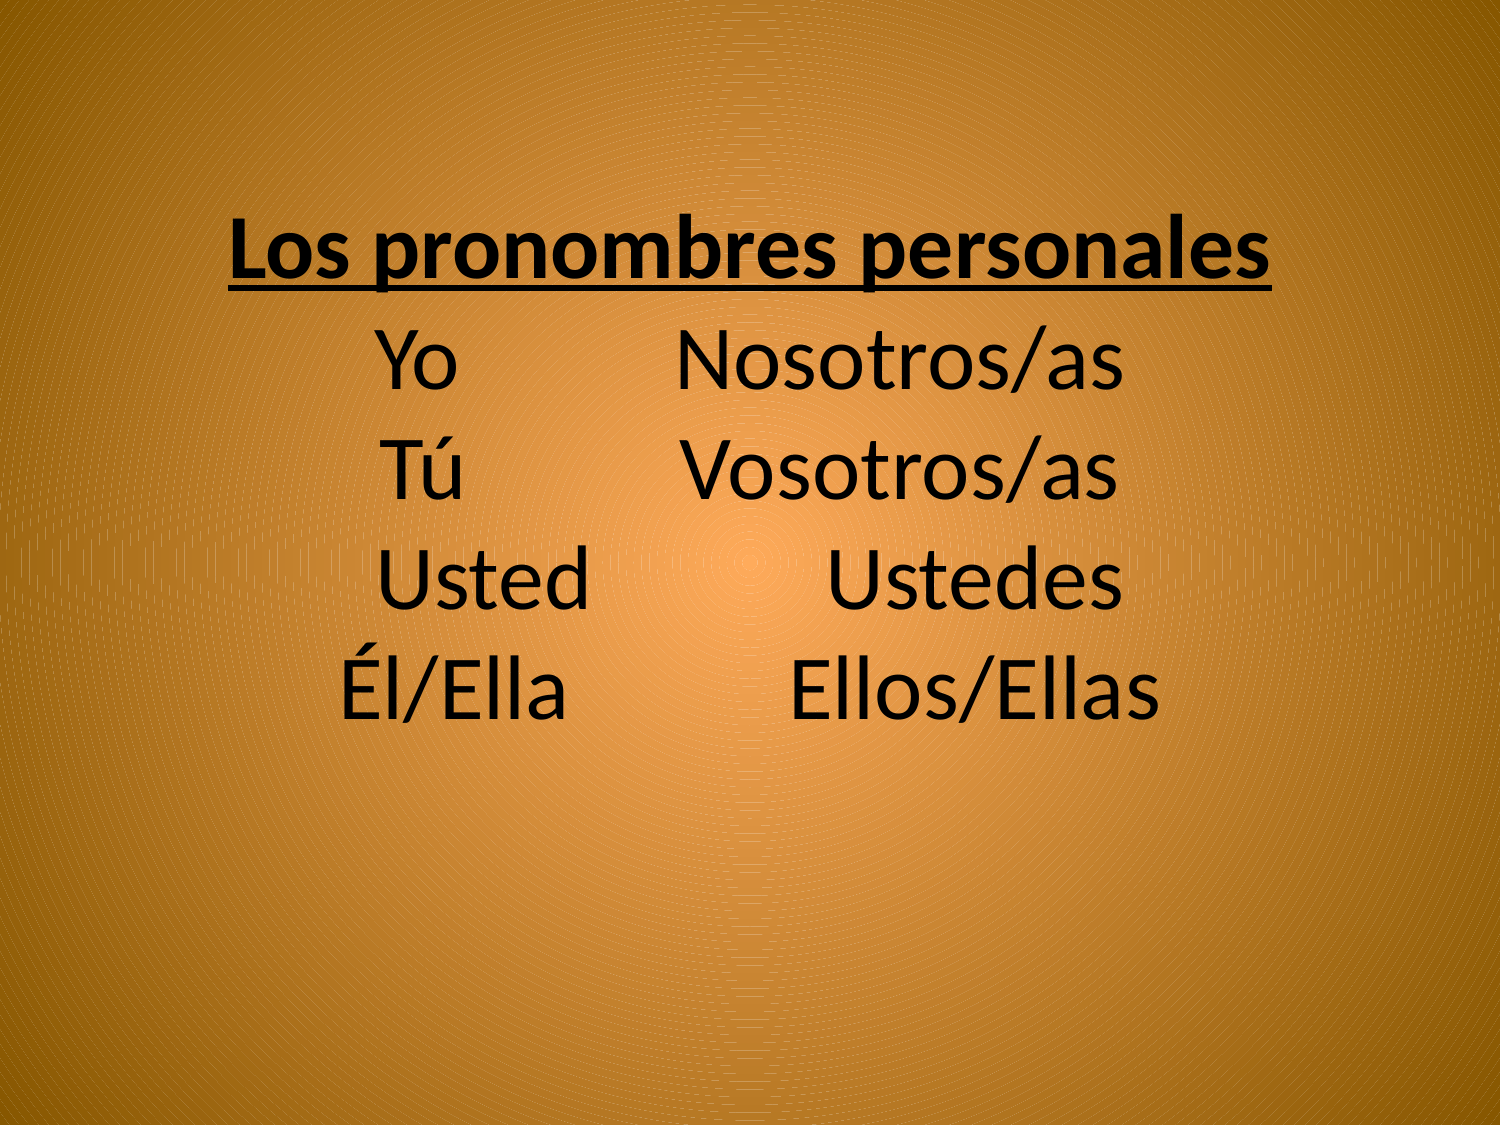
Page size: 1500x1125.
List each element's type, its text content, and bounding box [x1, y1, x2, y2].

title Los pronombres personales Yo Nosotros/as Tú Vosotros/as Usted Ustedes Él/Ella Ellos/Ellas [112, 66, 1388, 859]
